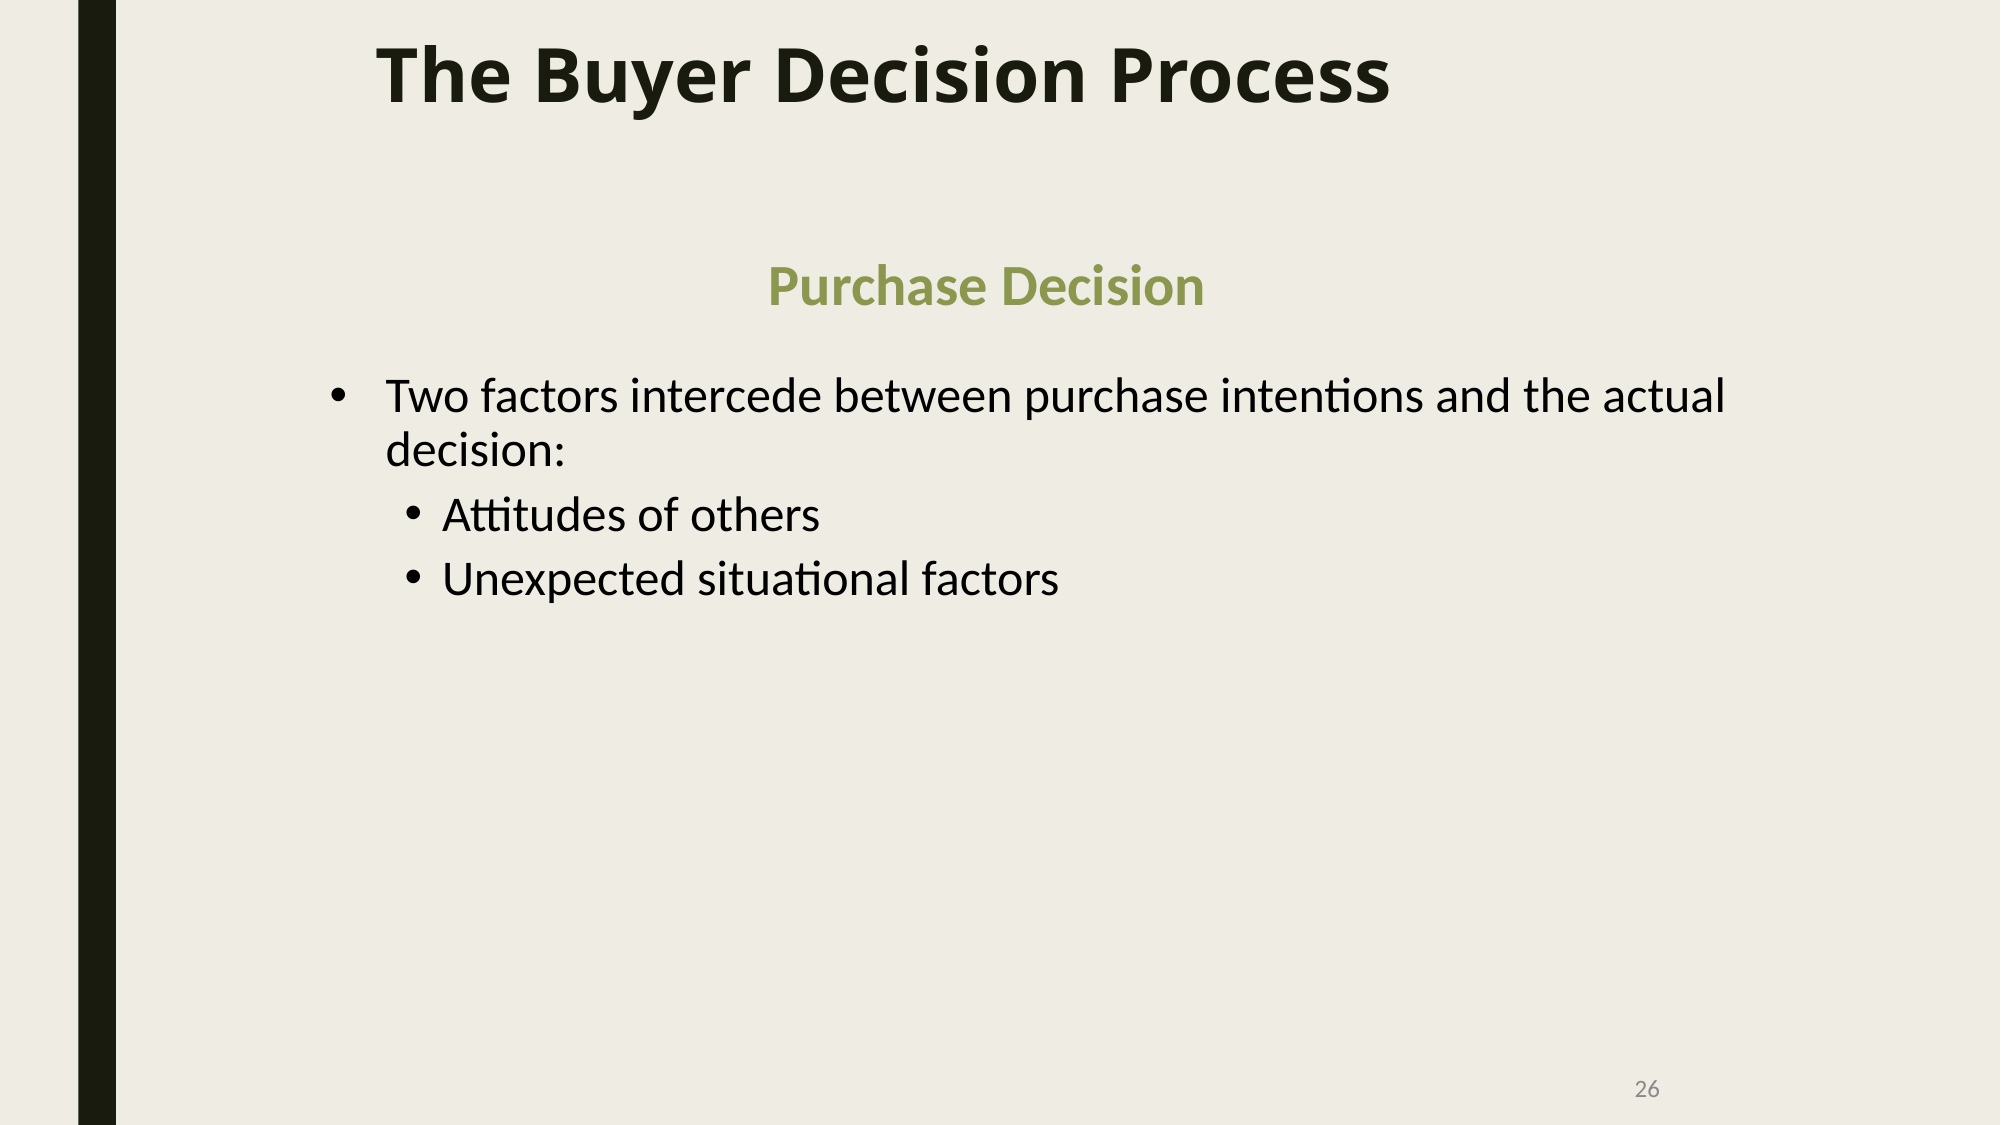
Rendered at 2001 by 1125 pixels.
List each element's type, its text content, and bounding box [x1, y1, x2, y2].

slide_number 26 [1325, 1057, 1675, 1118]
text_box [391, 228, 1567, 291]
title The Buyer Decision Process [360, 31, 1640, 271]
text_box Two factors intercede between purchase intentions and the actual decision: Attitudes of others Unexpected situational factors [314, 362, 1756, 951]
text_box Purchase Decision [399, 240, 1575, 303]
